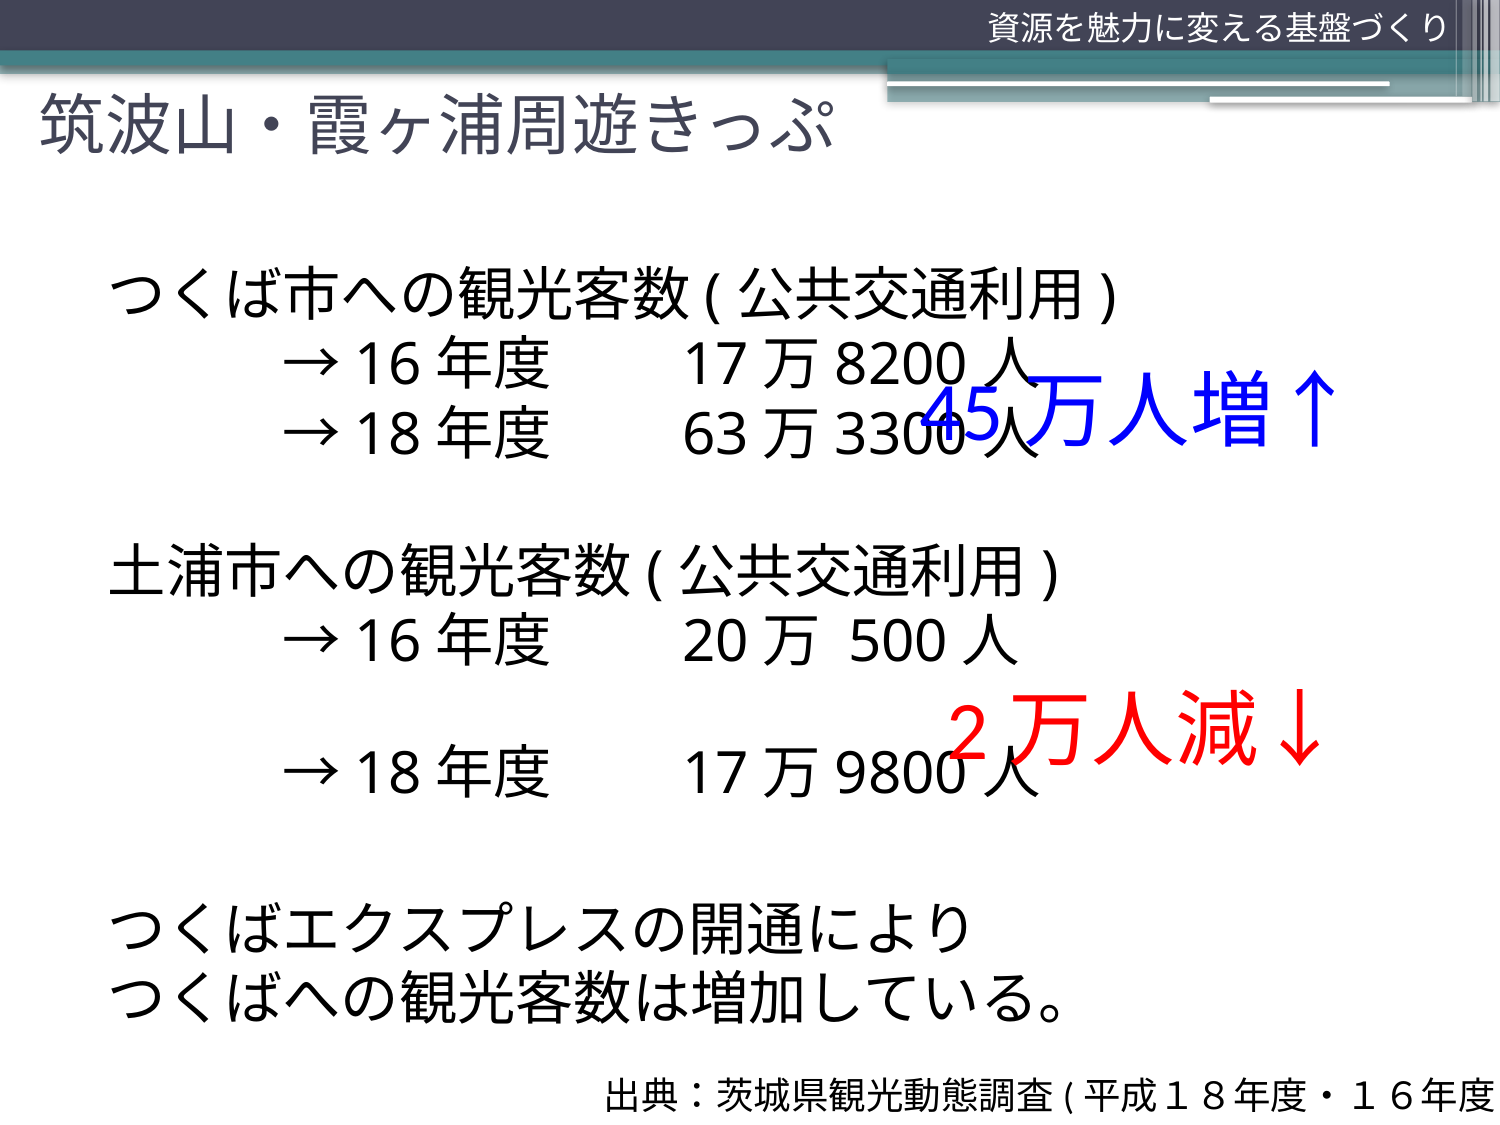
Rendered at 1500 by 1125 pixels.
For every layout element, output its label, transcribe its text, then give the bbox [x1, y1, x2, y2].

list つくば市への観光客数(公共交通利用) →16年度 17万8200人 →18年度 63万3300人 土浦市への観光客数(公共交通利用) →16年度 20万 500人 →18年度 17万9800人 つくばエクスプレスの開通により つくばへの観光客数は増加している。 [74, 257, 1426, 1079]
text_box 資源を魅力に変える基盤づくり [972, 0, 1475, 55]
text_box 出典：茨城県観光動態調査(平成１８年度・１６年度) [589, 1064, 1500, 1125]
text_box 2万人減↓ [931, 668, 1357, 784]
text_box 45万人増↑ [904, 350, 1372, 465]
title 筑波山・霞ヶ浦周遊きっぷ [23, 70, 880, 177]
